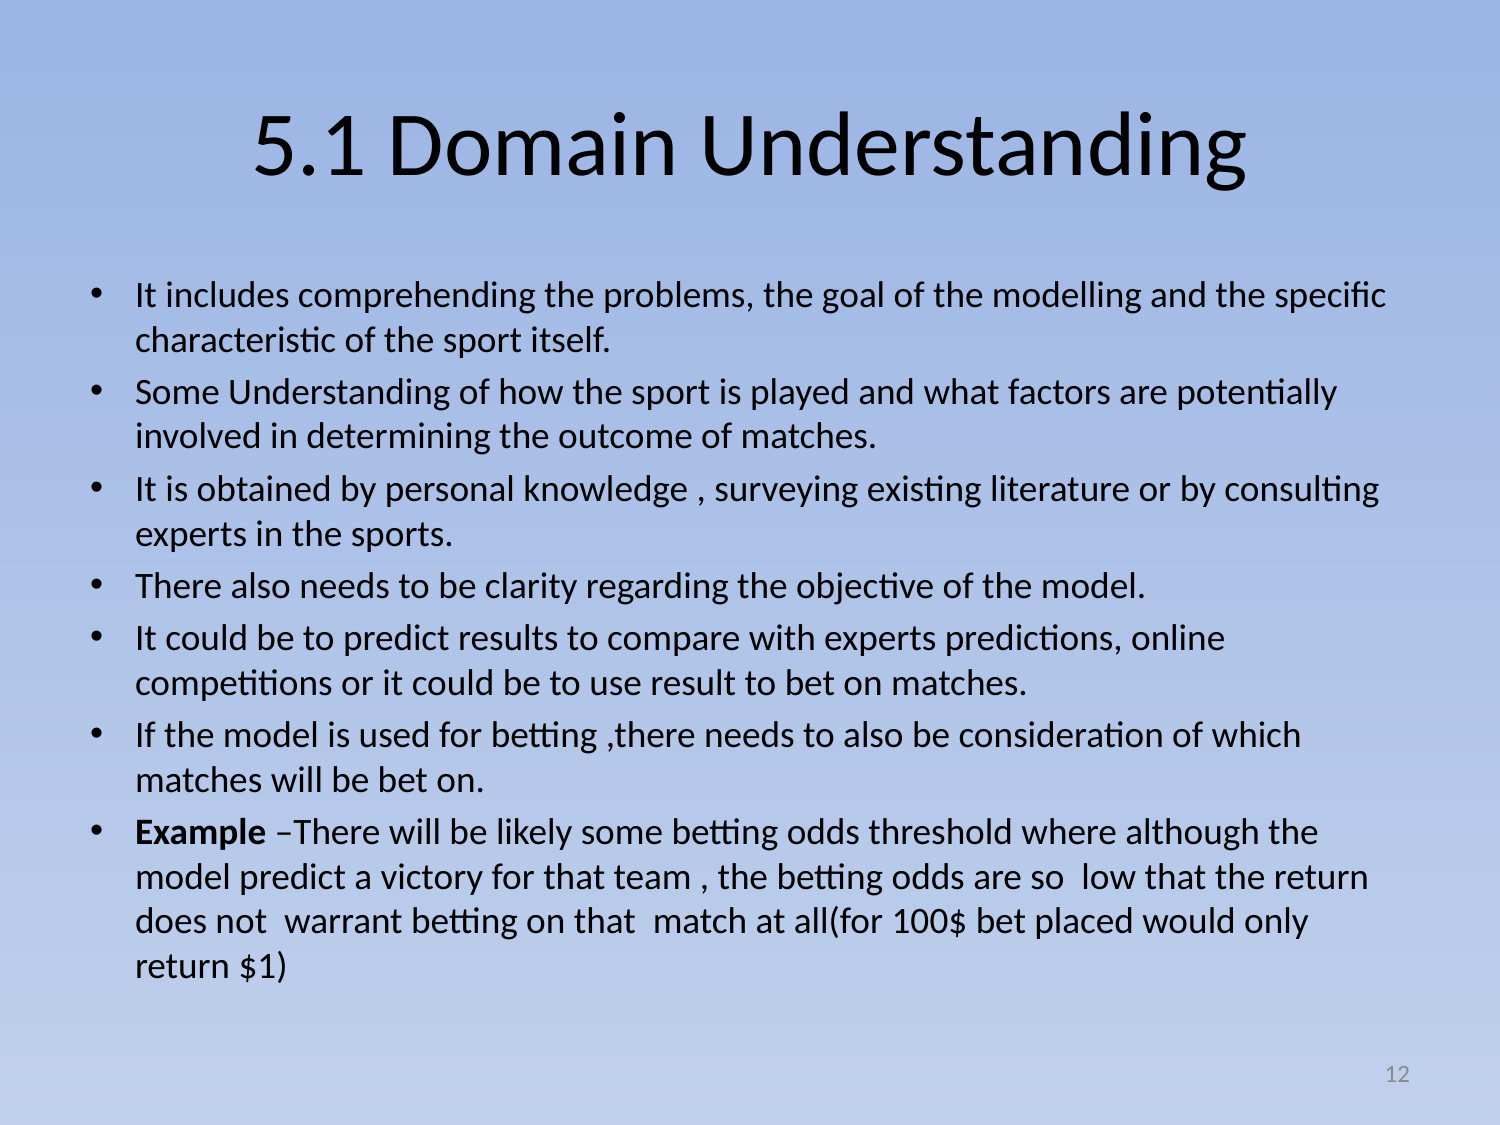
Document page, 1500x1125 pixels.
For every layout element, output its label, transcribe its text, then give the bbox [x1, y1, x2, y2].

list It includes comprehending the problems, the goal of the modelling and the specific characteristic of the sport itself. Some Understanding of how the sport is played and what factors are potentially involved in determining the outcome of matches. It is obtained by personal knowledge , surveying existing literature or by consulting experts in the sports. There also needs to be clarity regarding the objective of the model. It could be to predict results to compare with experts predictions, online competitions or it could be to use result to bet on matches. If the model is used for betting ,there needs to also be consideration of which matches will be bet on. Example –There will be likely some betting odds threshold where although the model predict a victory for that team , the betting odds are so low that the return does not warrant betting on that match at all(for 100$ bet placed would only return $1) [75, 262, 1425, 1005]
slide_number 12 [1074, 1042, 1425, 1103]
title 5.1 Domain Understanding [75, 45, 1425, 233]
